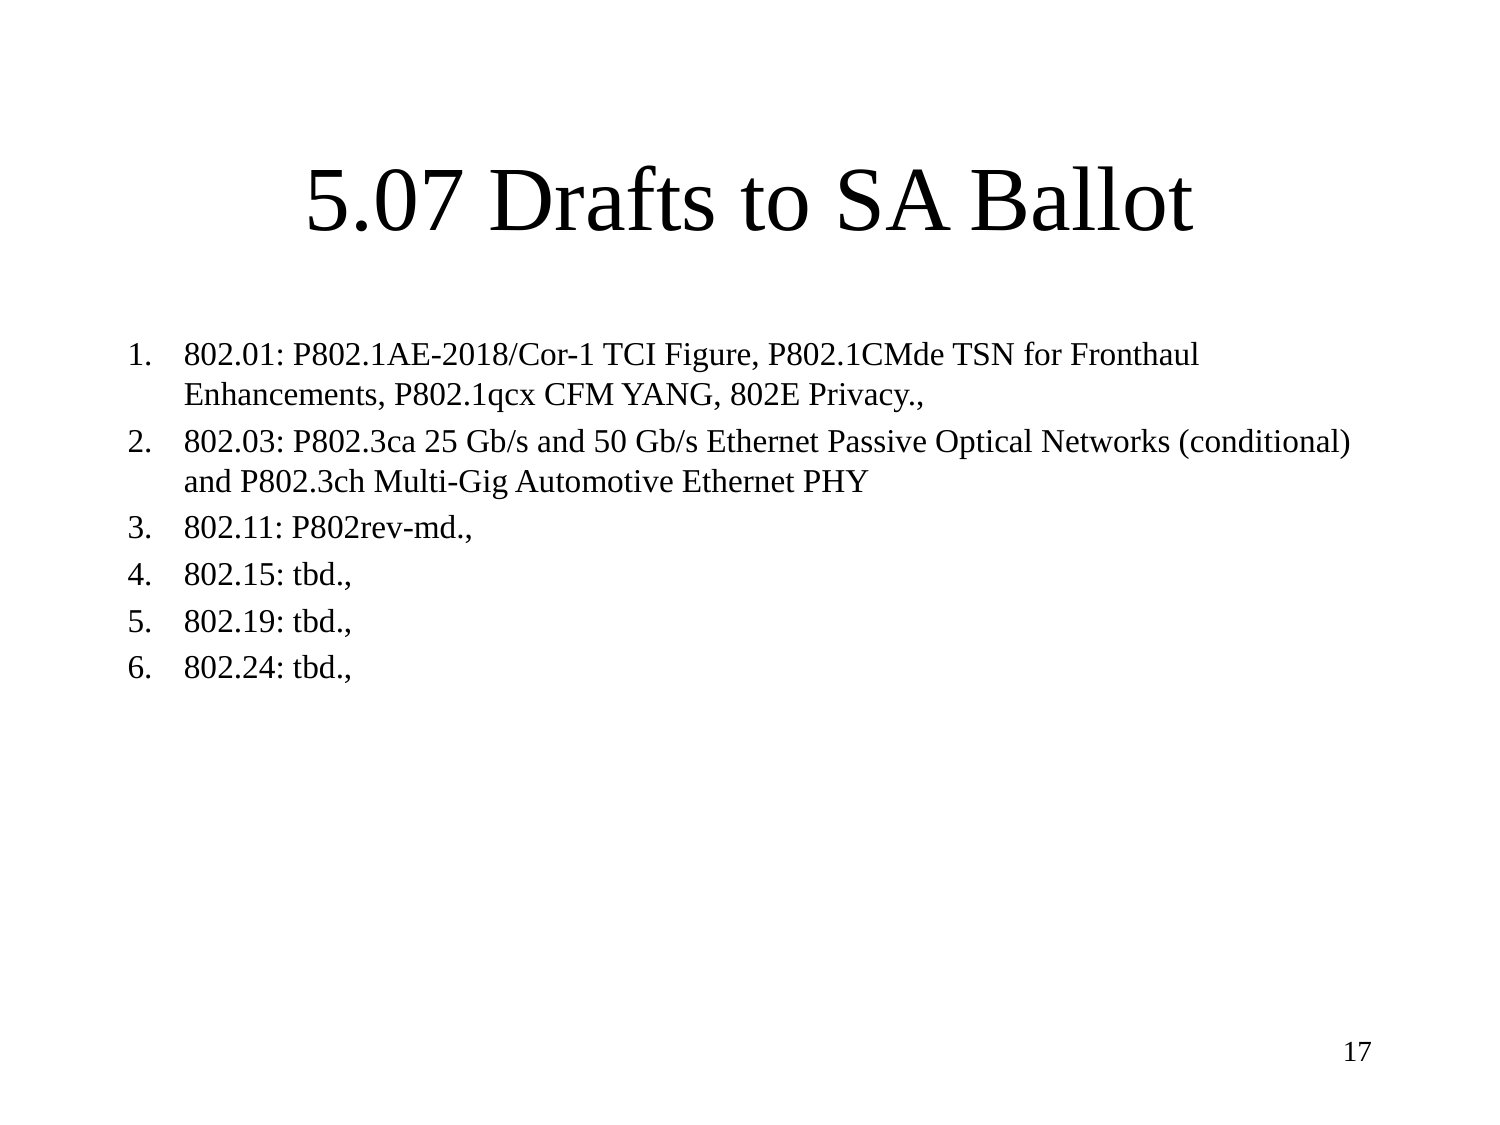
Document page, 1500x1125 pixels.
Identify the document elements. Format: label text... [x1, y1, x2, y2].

list 802.01: P802.1AE-2018/Cor-1 TCI Figure, P802.1CMde TSN for Fronthaul Enhancements, P802.1qcx CFM YANG, 802E Privacy., 802.03: P802.3ca 25 Gb/s and 50 Gb/s Ethernet Passive Optical Networks (conditional) and P802.3ch Multi-Gig Automotive Ethernet PHY 802.11: P802rev-md., 802.15: tbd., 802.19: tbd., 802.24: tbd., [112, 324, 1388, 1001]
slide_number 17 [1074, 1024, 1388, 1101]
title 5.07 Drafts to SA Ballot [112, 99, 1388, 288]
